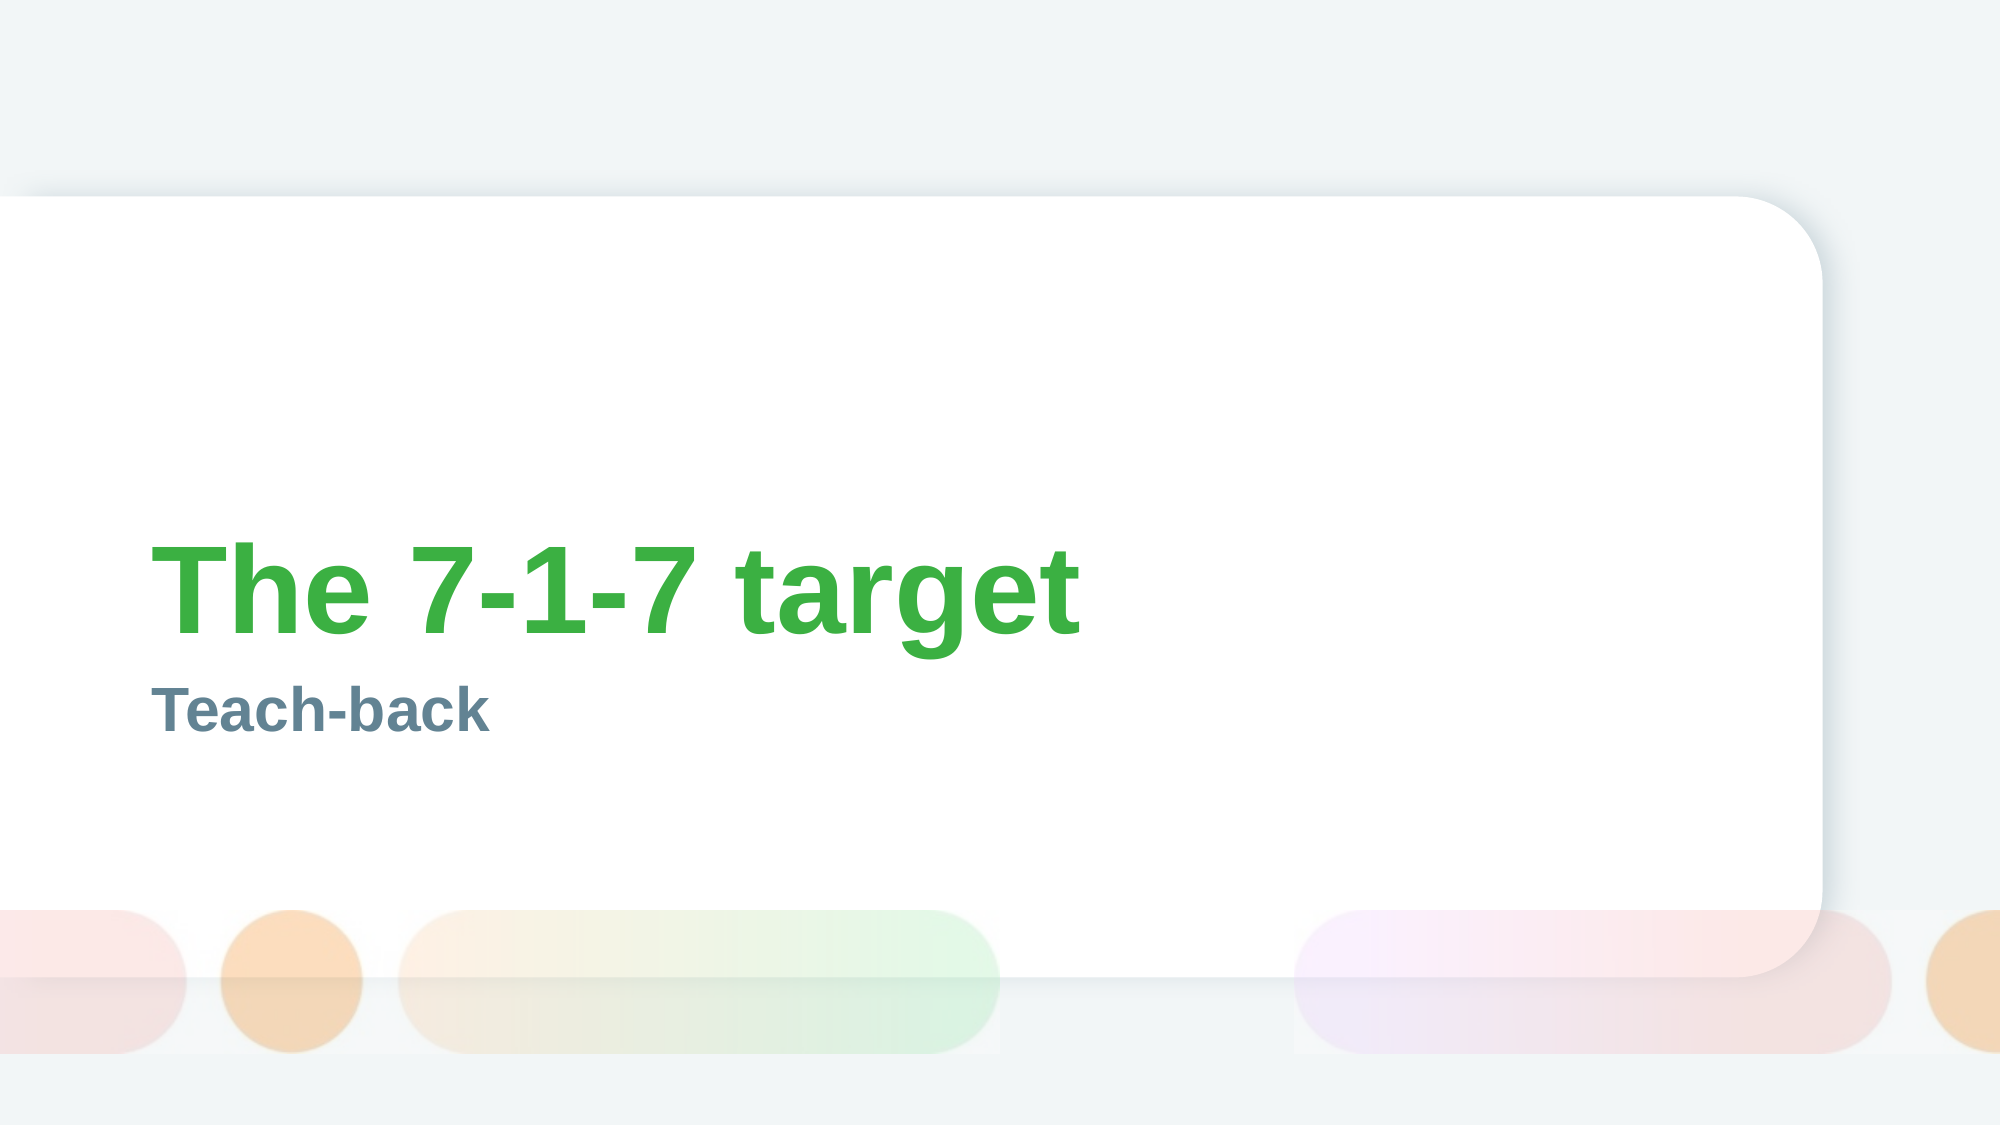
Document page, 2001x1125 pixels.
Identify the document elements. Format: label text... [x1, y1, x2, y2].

list Teach-back [136, 670, 1729, 823]
title The 7-1-7 target [136, 313, 1729, 666]
